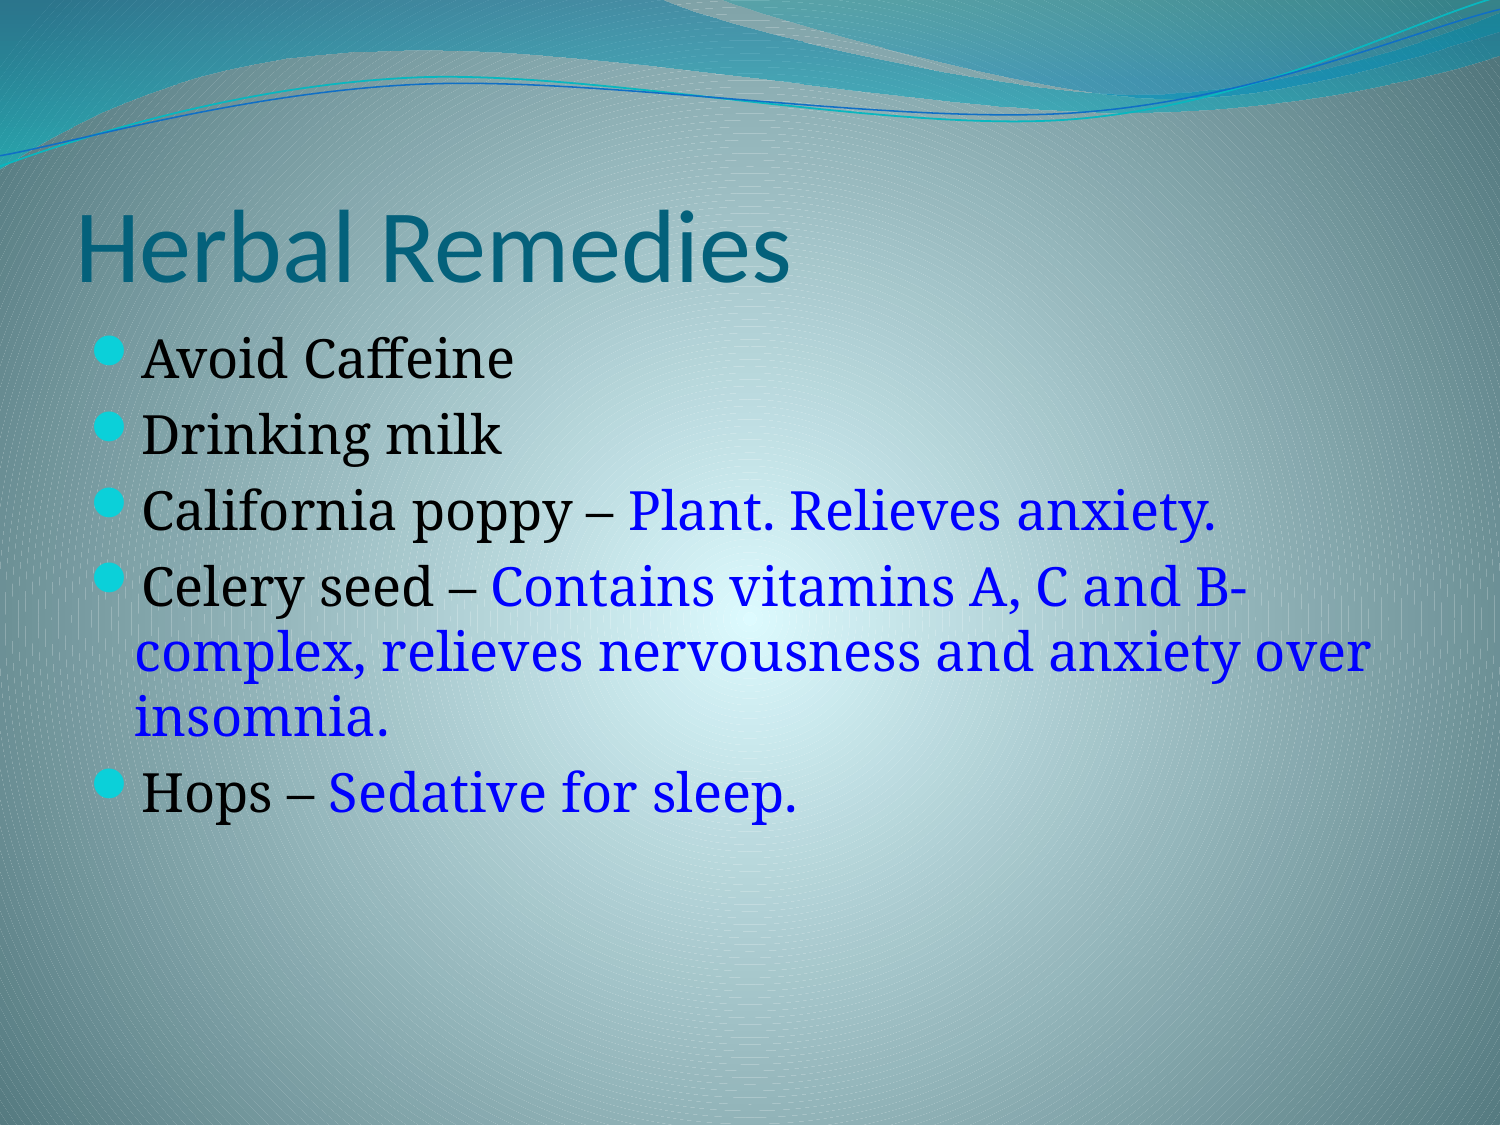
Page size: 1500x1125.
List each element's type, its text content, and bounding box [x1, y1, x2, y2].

list Avoid Caffeine Drinking milk California poppy – Plant. Relieves anxiety. Celery seed – Contains vitamins A, C and B-complex, relieves nervousness and anxiety over insomnia. Hops – Sedative for sleep. [75, 317, 1425, 1038]
title Herbal Remedies [75, 115, 1425, 303]
